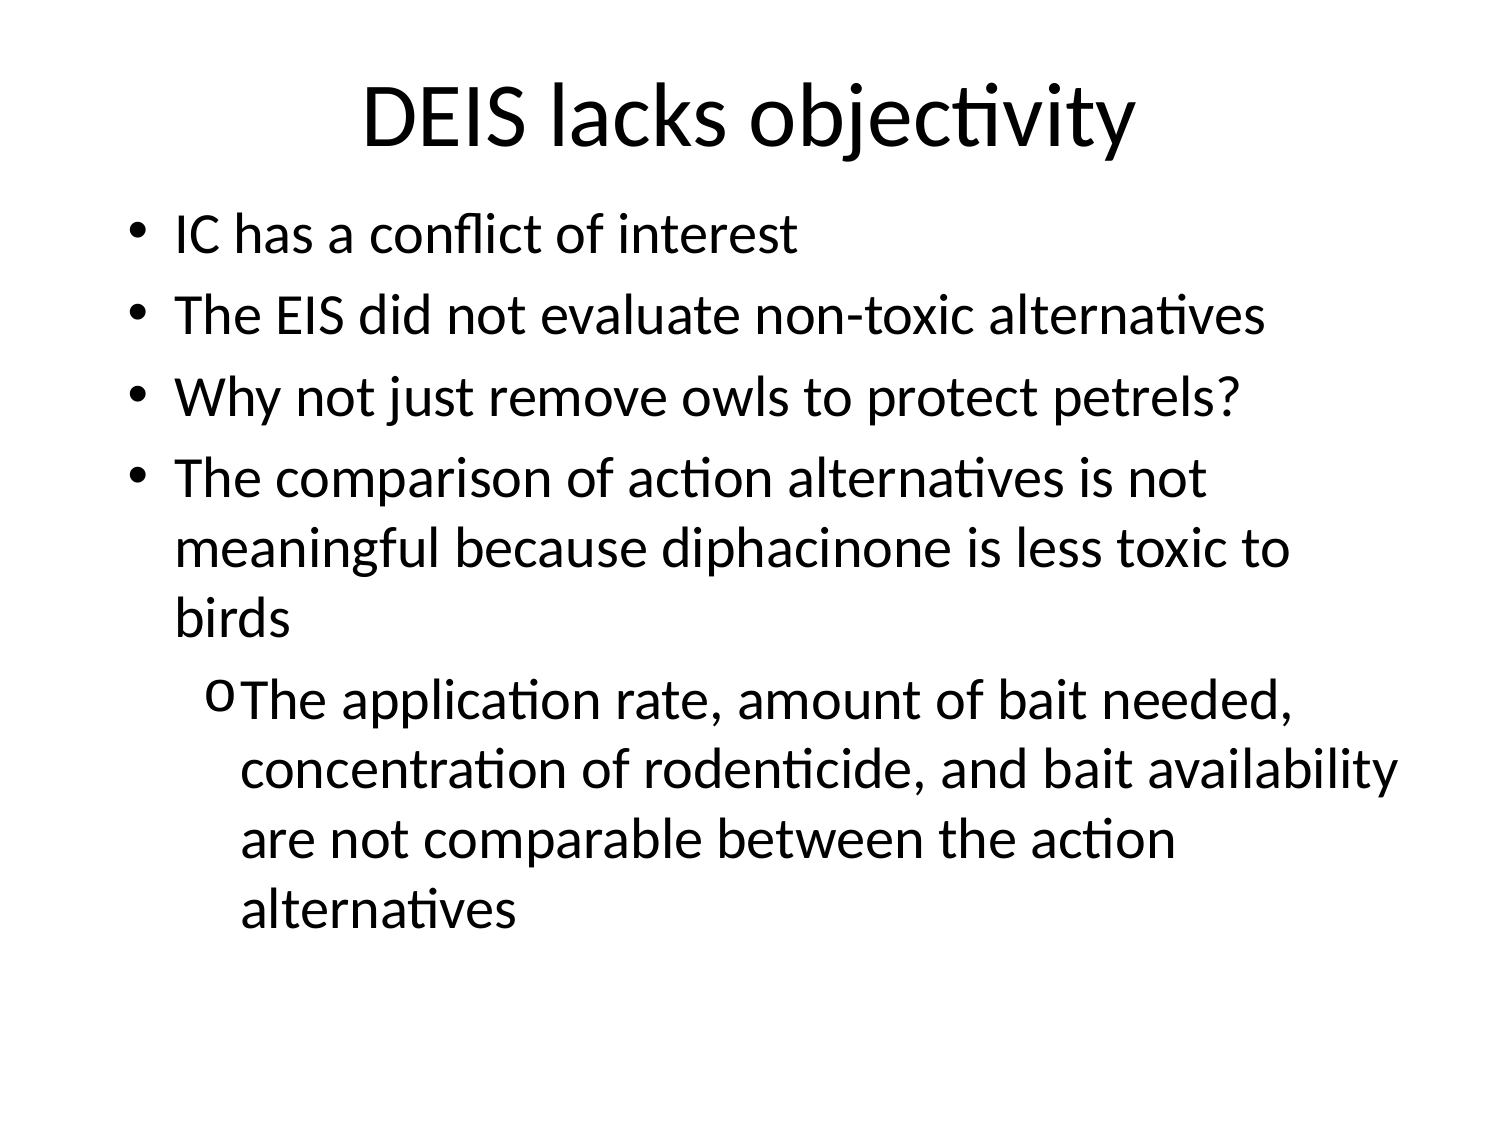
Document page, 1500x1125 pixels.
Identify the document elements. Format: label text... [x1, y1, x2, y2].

title DEIS lacks objectivity [75, 45, 1425, 175]
list IC has a conflict of interest The EIS did not evaluate non-toxic alternatives Why not just remove owls to protect petrels? The comparison of action alternatives is not meaningful because diphacinone is less toxic to birds The application rate, amount of bait needed, concentration of rodenticide, and bait availability are not comparable between the action alternatives [37, 187, 1425, 1005]
